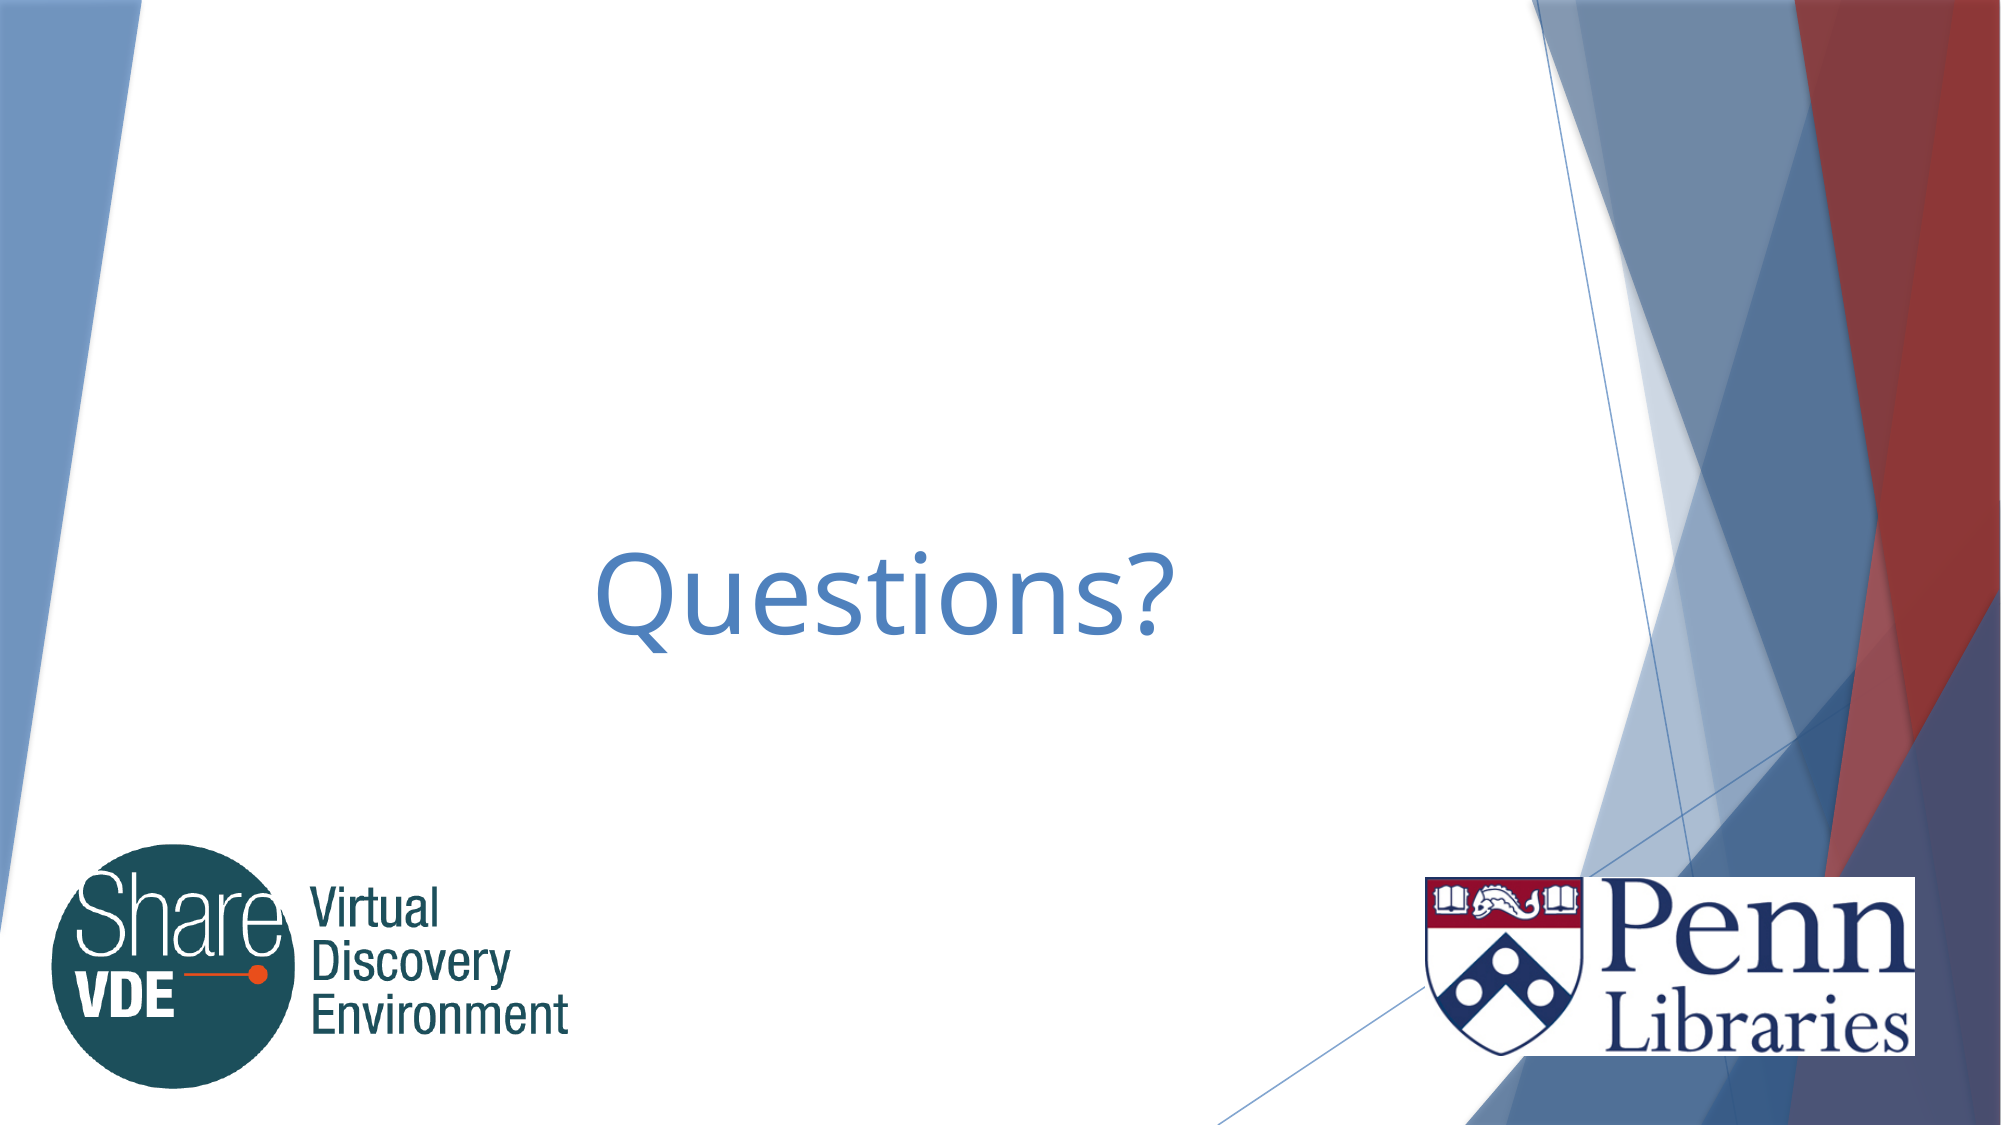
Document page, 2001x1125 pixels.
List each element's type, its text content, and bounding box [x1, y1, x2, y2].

picture [45, 841, 575, 1092]
picture [1424, 876, 1915, 1056]
title Questions? [247, 394, 1522, 665]
